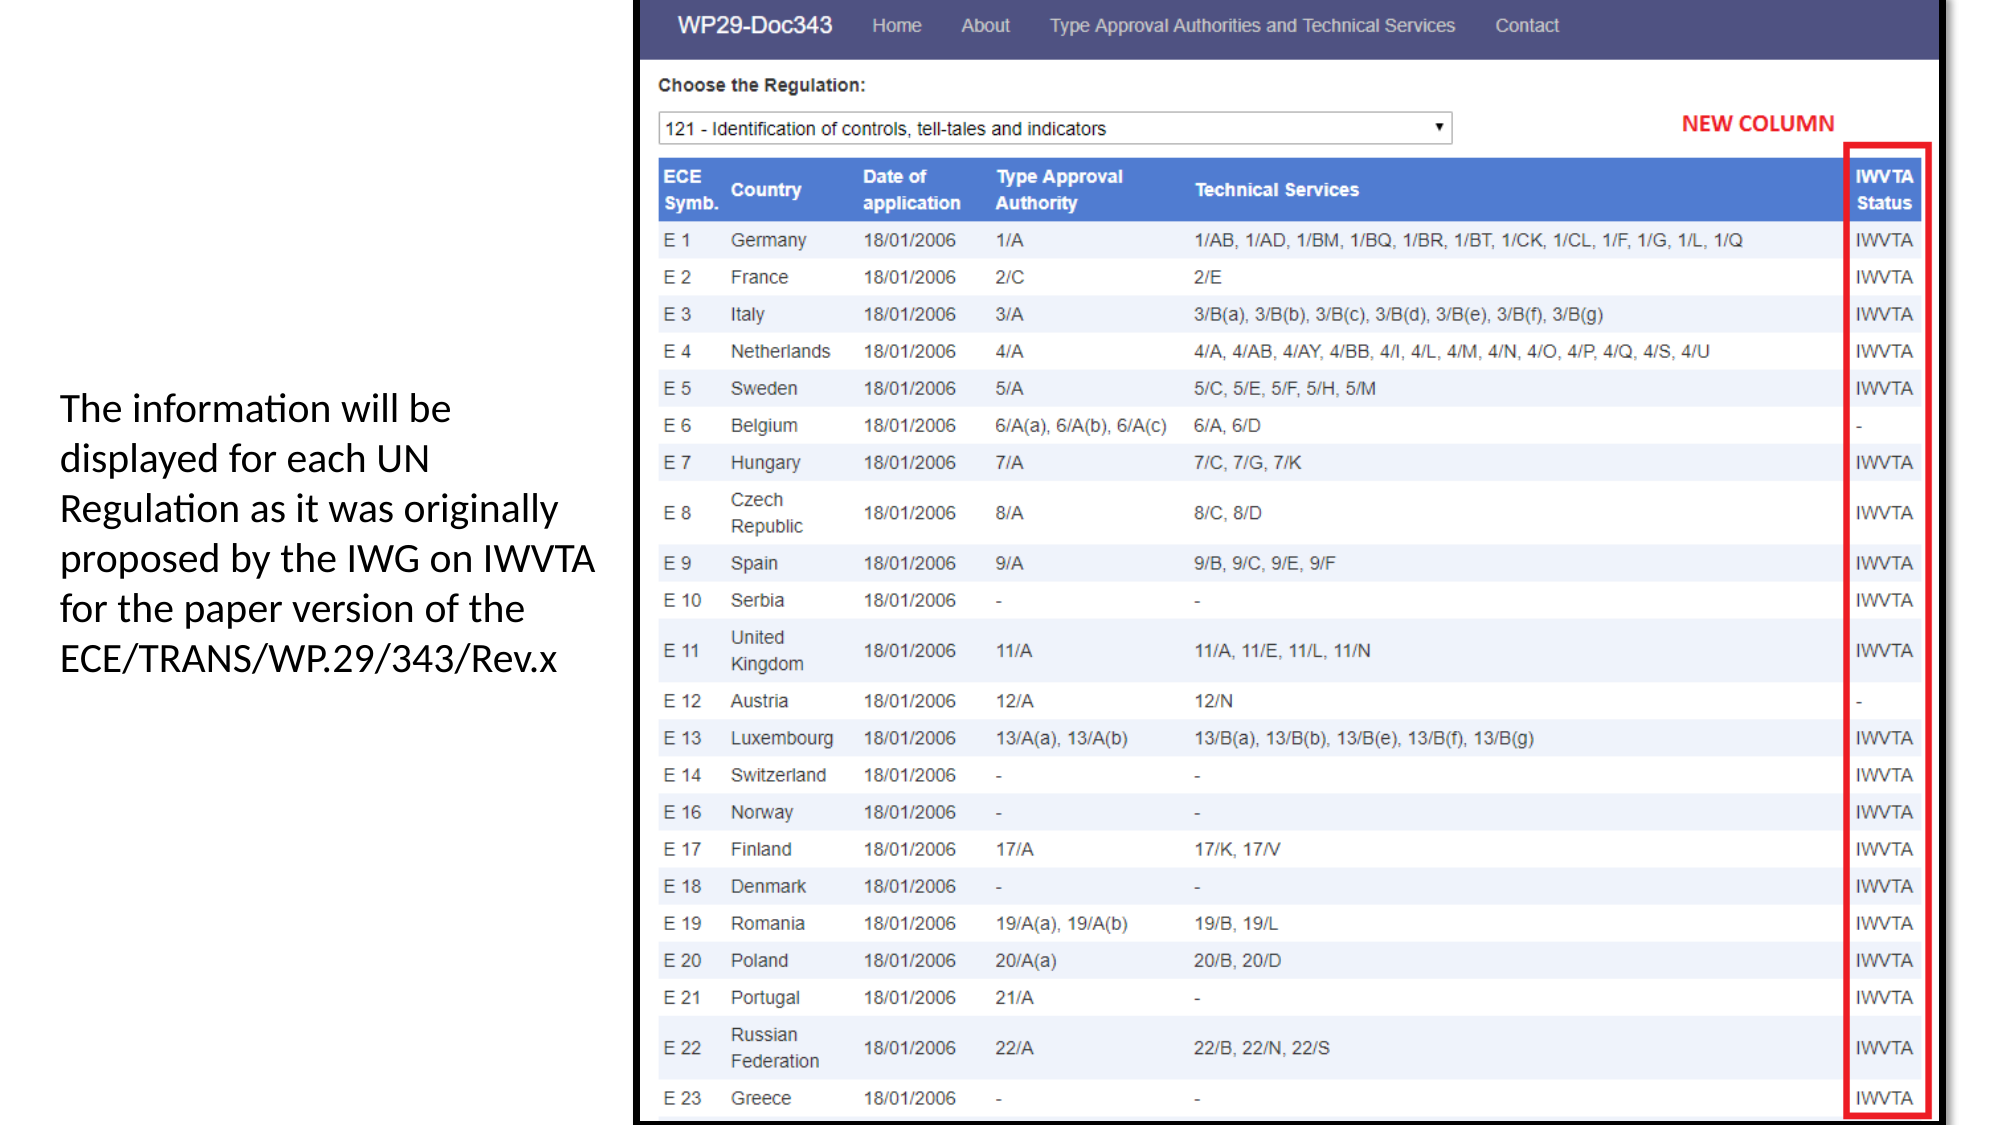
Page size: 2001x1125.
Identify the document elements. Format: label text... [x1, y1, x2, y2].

text_box The information will be displayed for each UN Regulation as it was originally proposed by the IWG on IWVTA for the paper version of the ECE/TRANS/WP.29/343/Rev.x [45, 373, 612, 789]
picture [639, 0, 1940, 1122]
